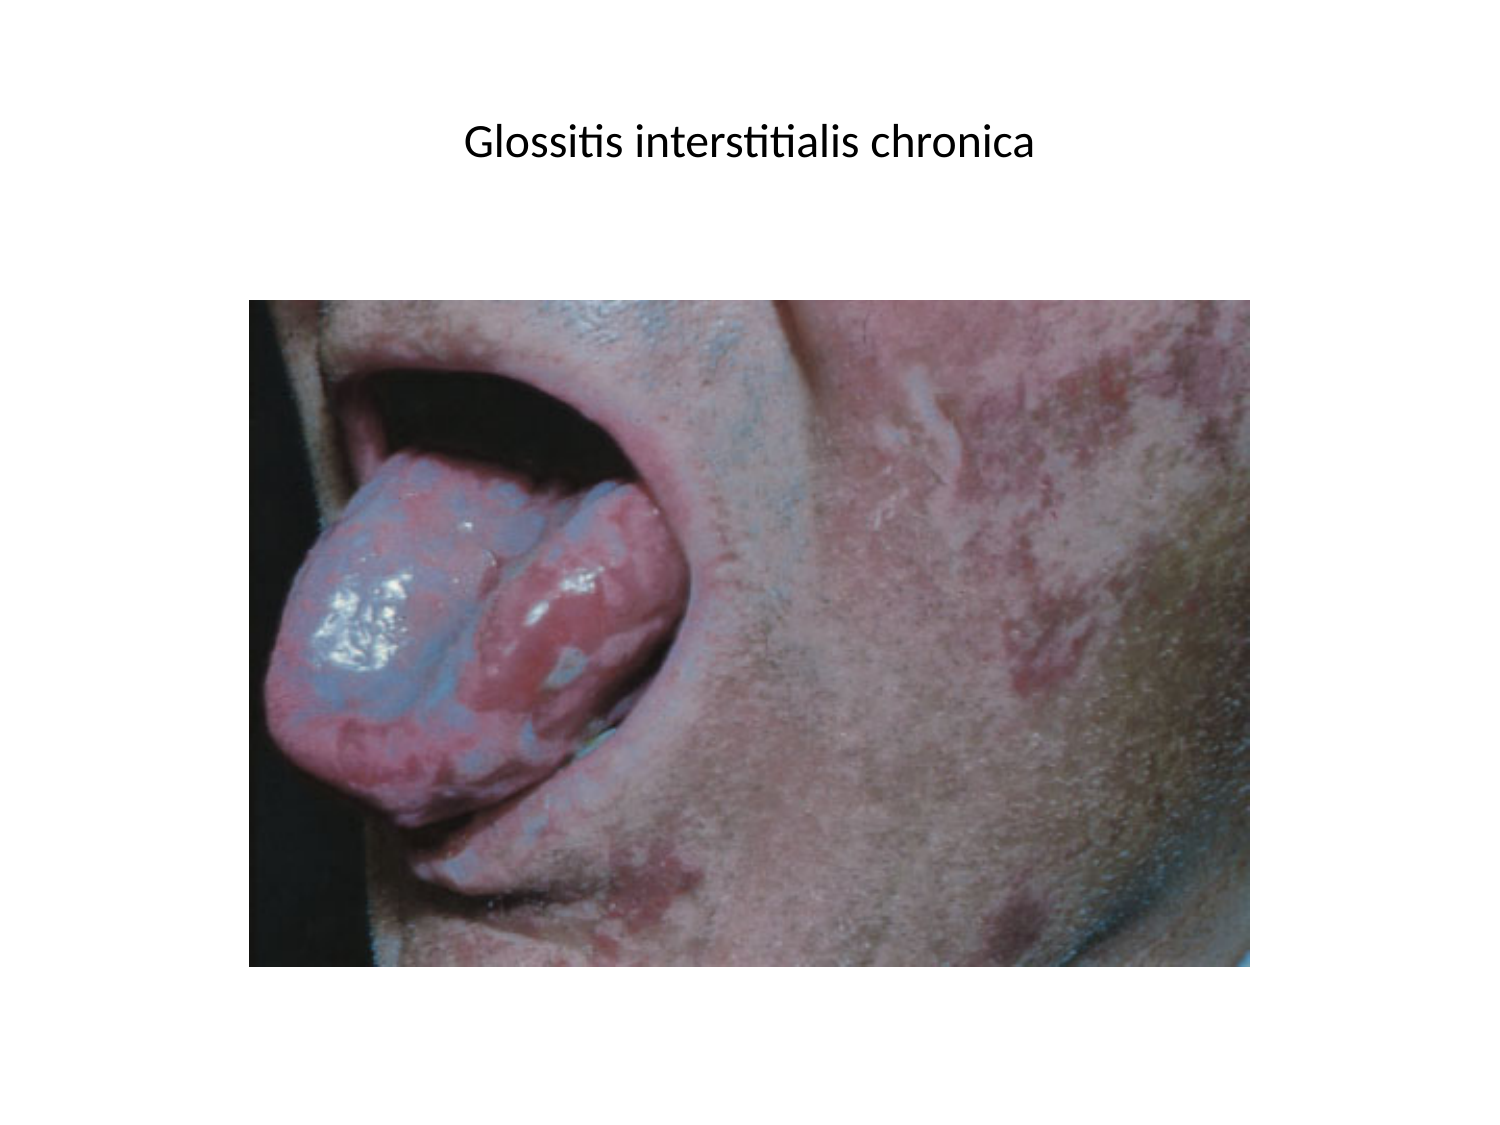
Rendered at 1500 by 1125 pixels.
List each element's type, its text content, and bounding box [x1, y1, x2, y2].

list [249, 300, 1251, 968]
title Glossitis interstitialis chronica [75, 45, 1425, 233]
